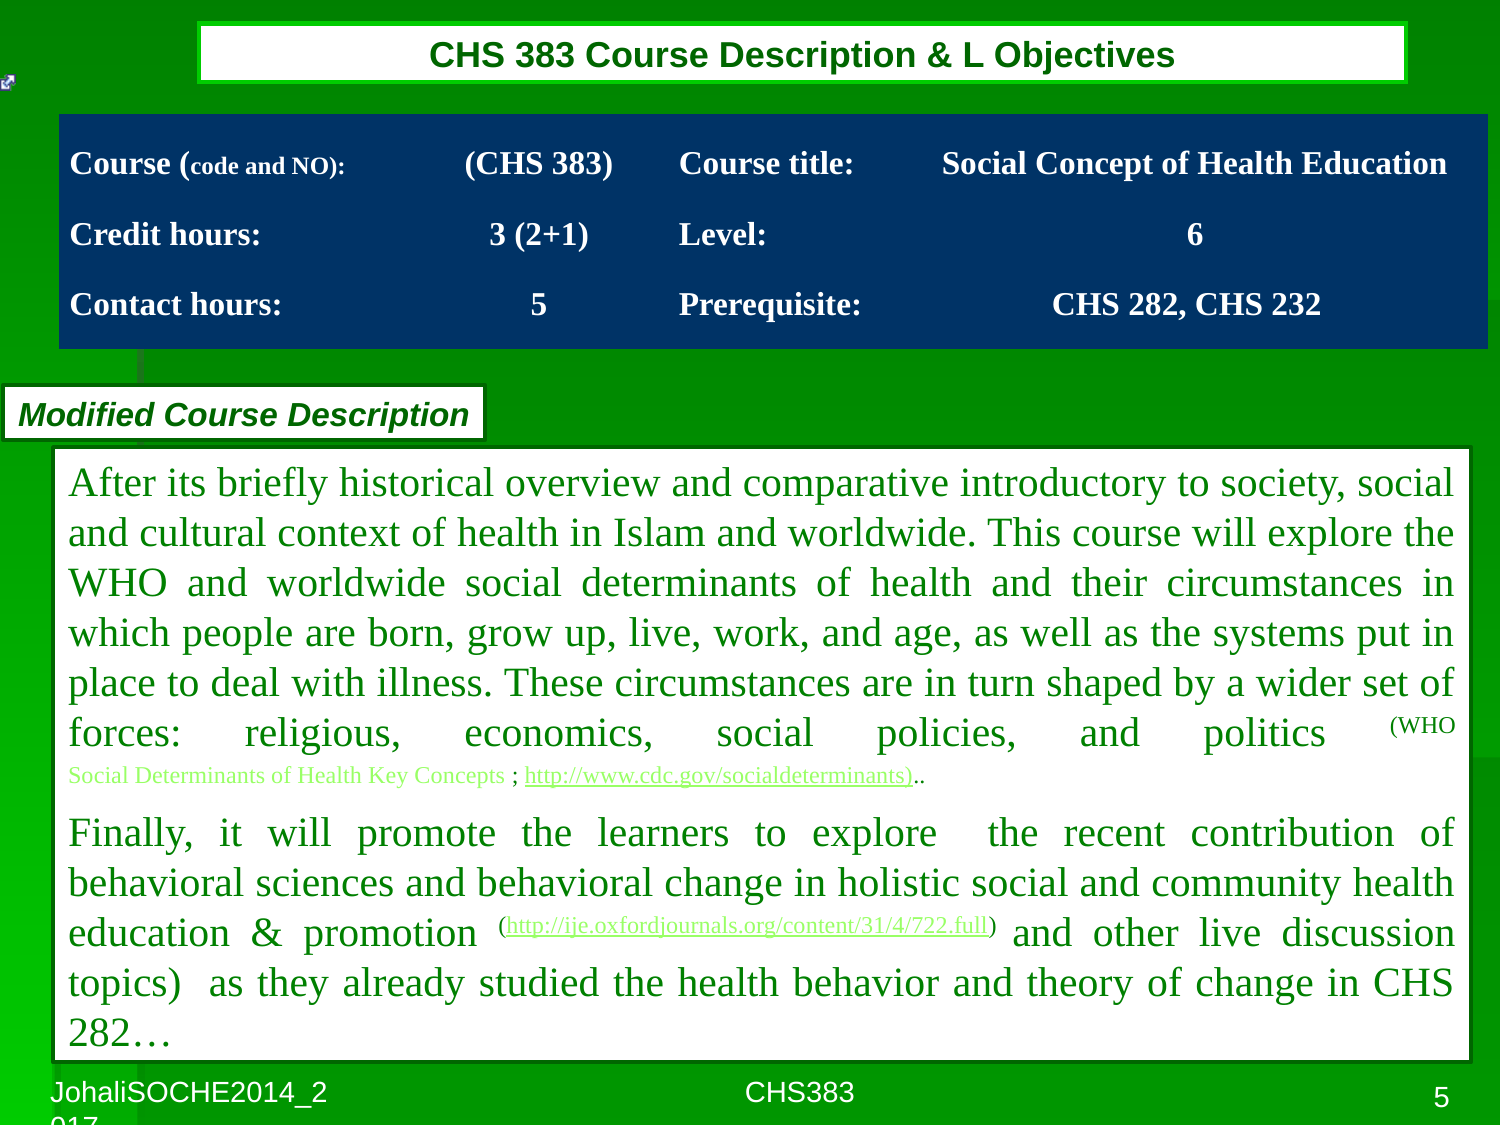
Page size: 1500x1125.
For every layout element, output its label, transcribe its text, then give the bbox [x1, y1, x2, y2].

table_header Course title: [668, 114, 902, 208]
table_cell 3 (2+1) [410, 208, 668, 255]
slide_number 5 [1312, 1070, 1466, 1114]
table_cell 5 [410, 255, 668, 349]
picture [0, 74, 16, 91]
table_cell Contact hours: [59, 255, 410, 349]
table_header (CHS 383) [410, 114, 668, 208]
table_cell CHS 282, CHS 232 [902, 255, 1488, 349]
table_cell 6 [902, 208, 1488, 255]
table_cell Level: [668, 208, 902, 255]
footer CHS383 [562, 1065, 1038, 1114]
table_header Social Concept of Health Education [902, 114, 1488, 208]
text_box After its briefly historical overview and comparative introductory to society, social and cultural context of health in Islam and worldwide. This course will explore the WHO and worldwide social determinants of health and their circumstances in which people are born, grow up, live, work, and age, as well as the systems put in place to deal with illness. These circumstances are in turn shaped by a wider set of forces: religious, economics, social policies, and politics (WHO Social Determinants of Health Key Concepts ; http://www.cdc.gov/socialdeterminants).. Finally, it will promote the learners to explore the recent contribution of behavioral sciences and behavioral change in holistic social and community health education & promotion (http://ije.oxfordjournals.org/content/31/4/722.full) and other live discussion topics) as they already studied the health behavior and theory of change in CHS 282… [51, 445, 1473, 1064]
table_cell Credit hours: [59, 208, 410, 255]
slide_number JohaliSOCHE2014_2017 [34, 1065, 348, 1114]
text_box Modified Course Description [1, 383, 487, 442]
table_header Course (code and NO): [59, 114, 410, 208]
title CHS 383 Course Description & L Objectives [197, 21, 1408, 84]
table_cell Prerequisite: [668, 255, 902, 349]
